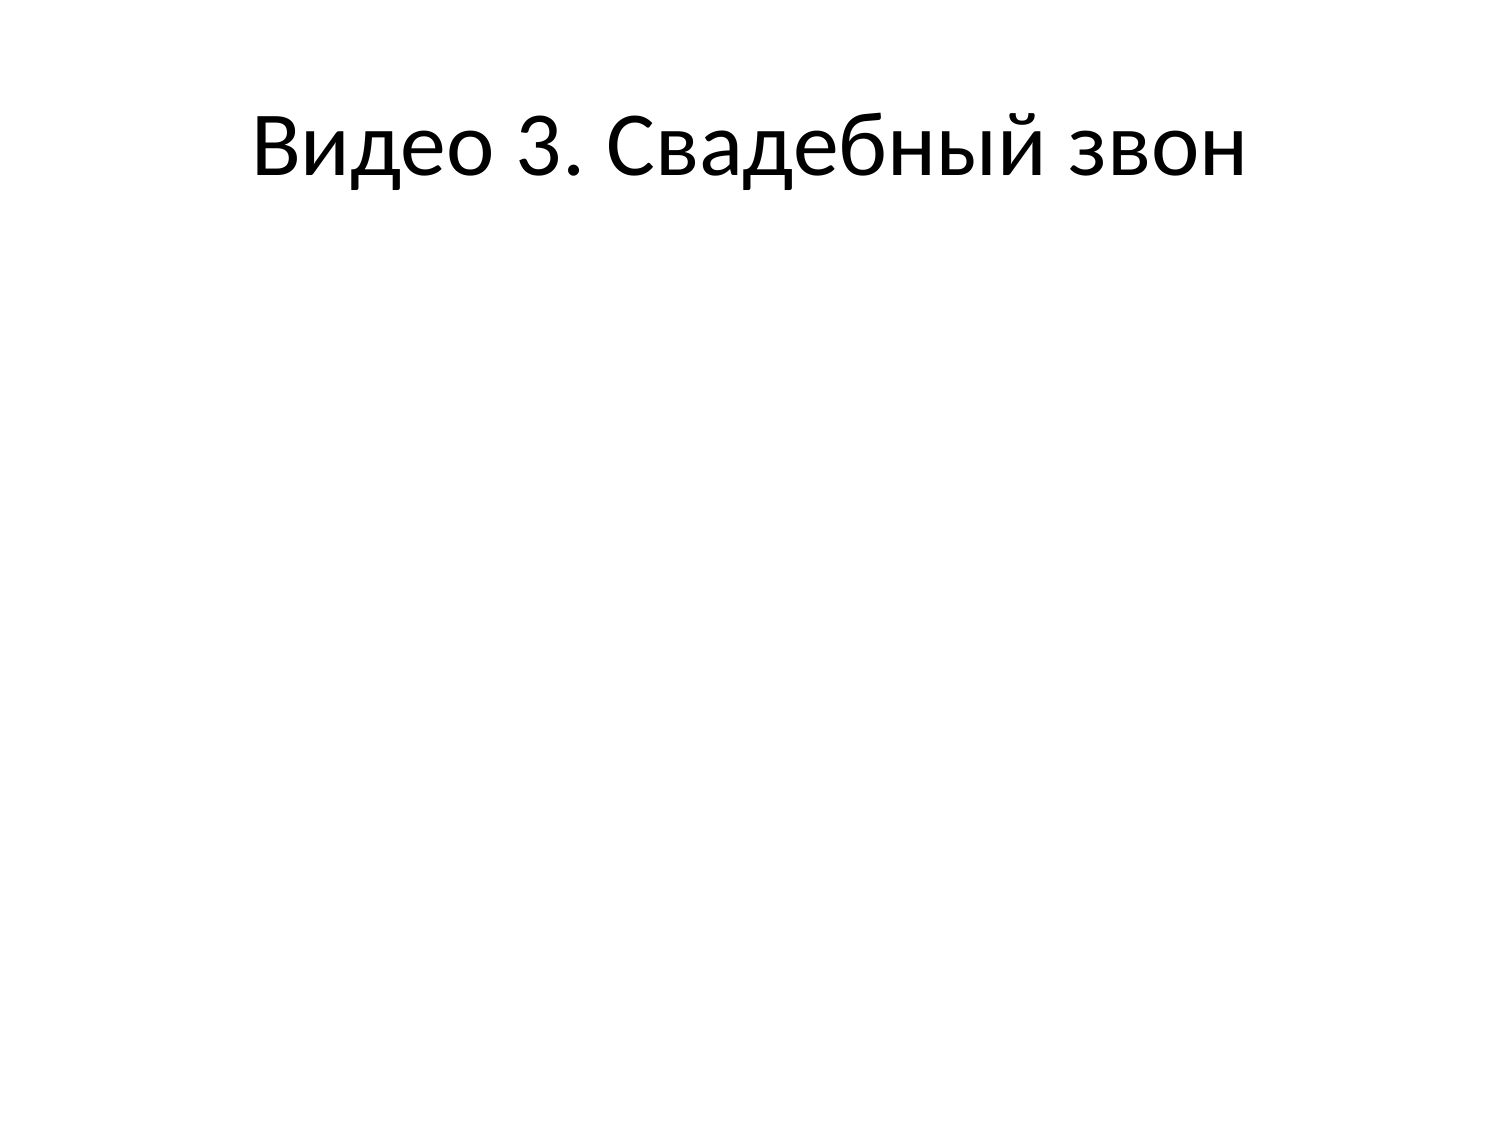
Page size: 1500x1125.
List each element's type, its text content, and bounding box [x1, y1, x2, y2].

title Видео 3. Свадебный звон [75, 45, 1425, 233]
